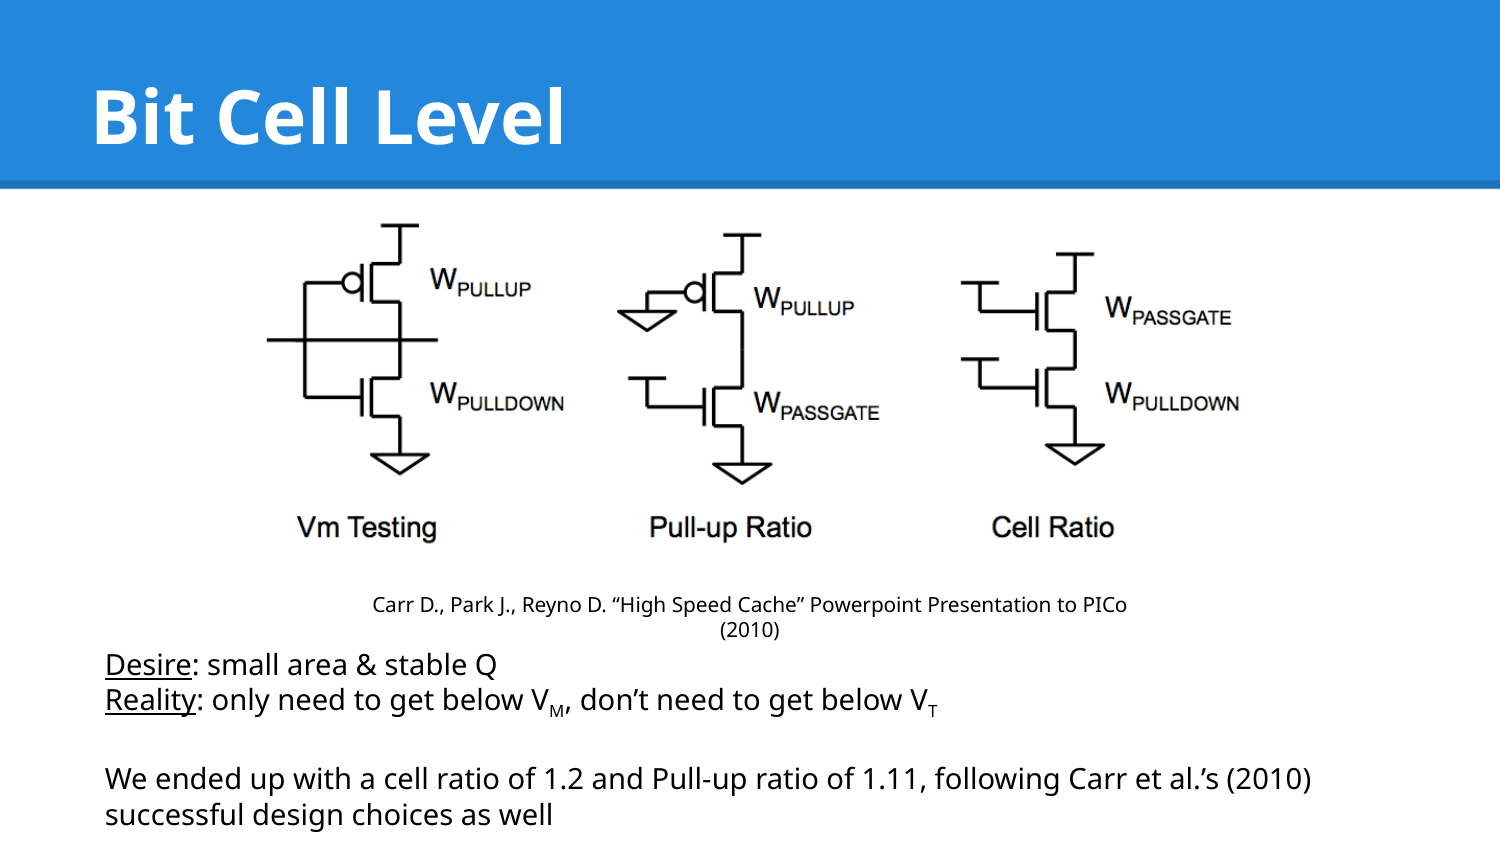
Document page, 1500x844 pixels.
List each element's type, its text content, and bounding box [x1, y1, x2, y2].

text_box [223, 196, 1276, 577]
text_box Desire: small area & stable Q Reality: only need to get below VM, don’t need to get below VT We ended up with a cell ratio of 1.2 and Pull-up ratio of 1.11, following Carr et al.’s (2010) successful design choices as well [89, 631, 1374, 820]
text_box Carr D., Park J., Reyno D. “High Speed Cache” Powerpoint Presentation to PICo (2010) [330, 576, 1170, 631]
title Bit Cell Level [75, 33, 1425, 175]
